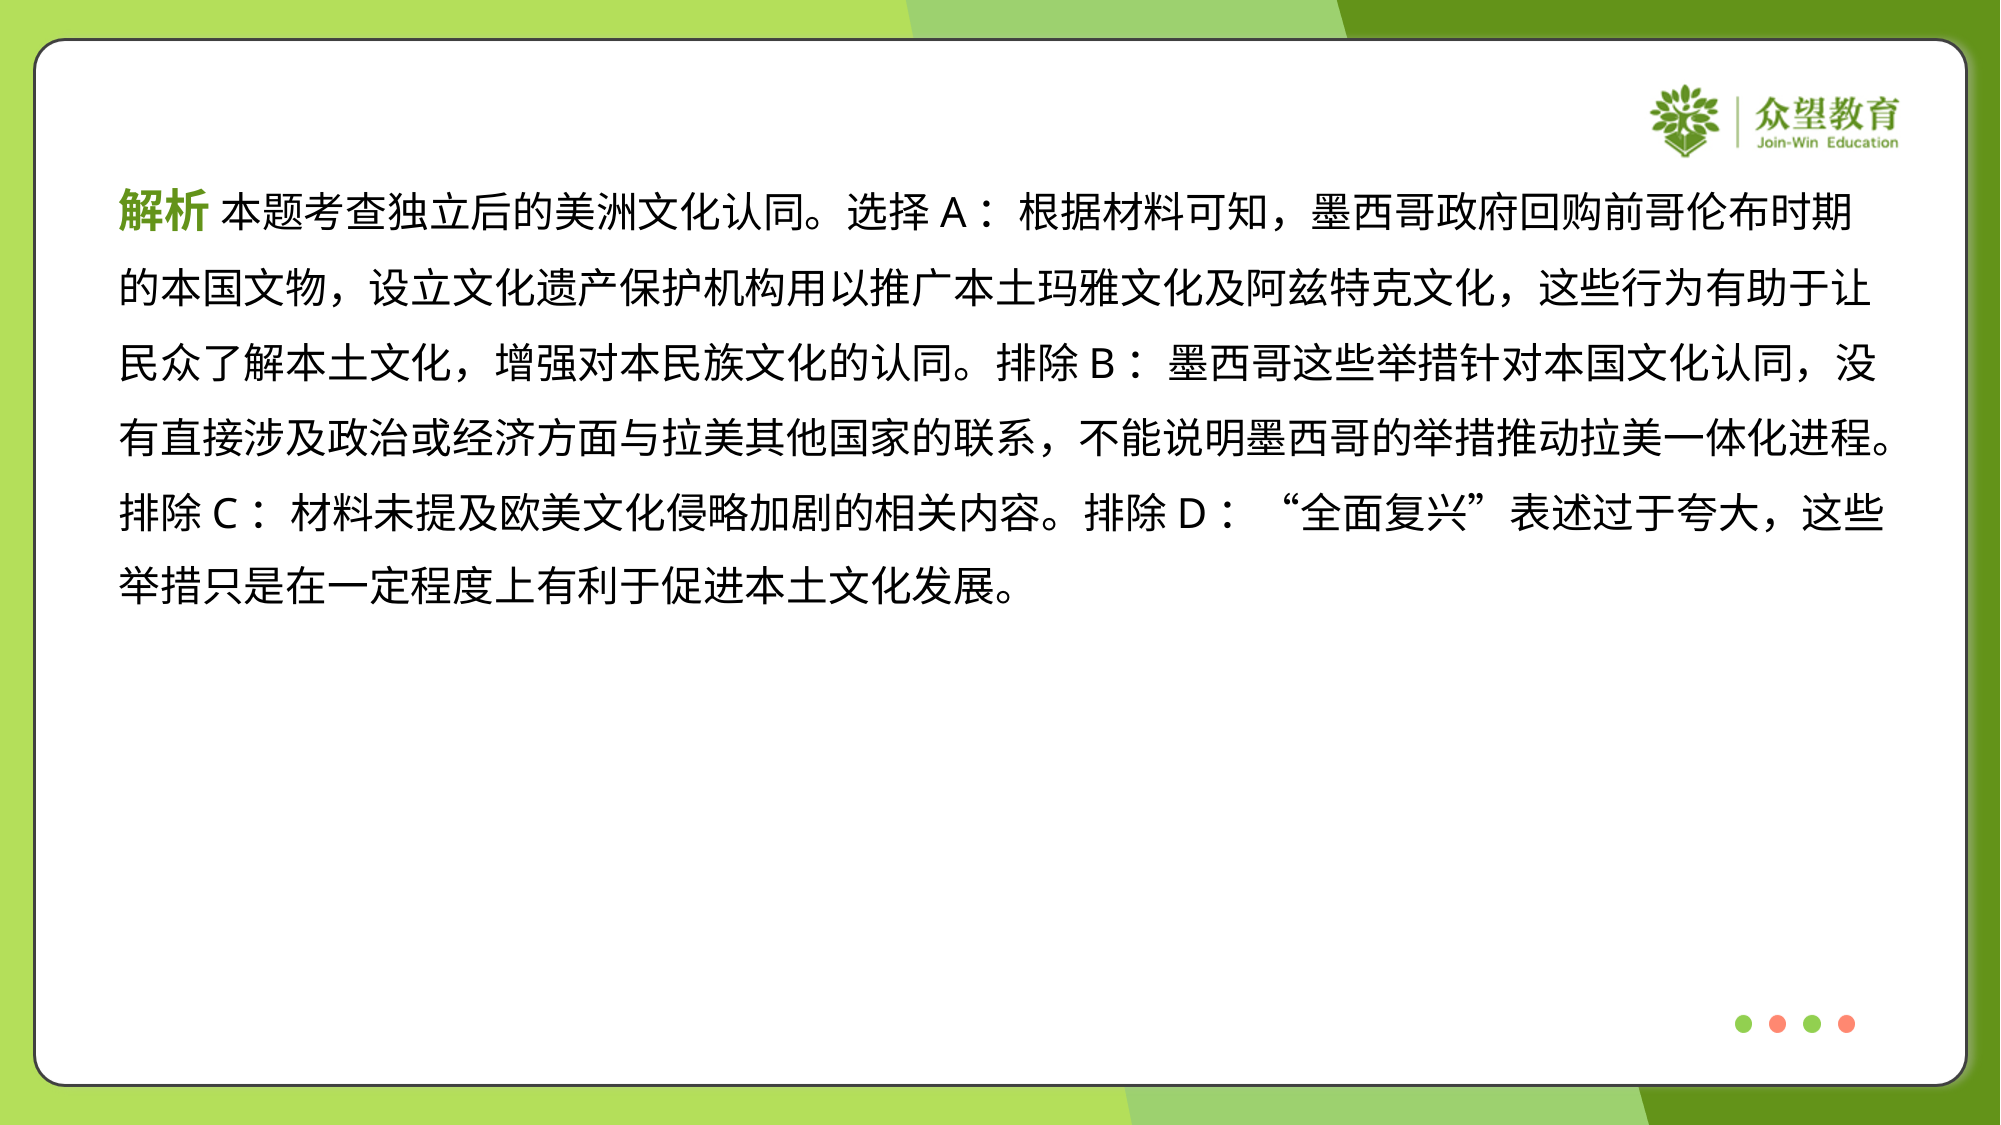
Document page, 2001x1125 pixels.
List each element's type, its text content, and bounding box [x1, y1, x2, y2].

text_box 解析 本题考查独立后的美洲文化认同。选择A：根据材料可知，墨西哥政府回购前哥伦布时期 的本国文物，设立文化遗产保护机构用以推广本土玛雅文化及阿兹特克文化，这些行为有助于让 民众了解本土文化，增强对本民族文化的认同。排除B：墨西哥这些举措针对本国文化认同，没 有直接涉及政治或经济方面与拉美其他国家的联系，不能说明墨西哥的举措推动拉美一体化进程。 排除C：材料未提及欧美文化侵略加剧的相关内容。排除D：“全面复兴”表述过于夸大，这些 举措只是在一定程度上有利于促进本土文化发展。 [118, 159, 1883, 602]
picture [0, 0, 2000, 1125]
